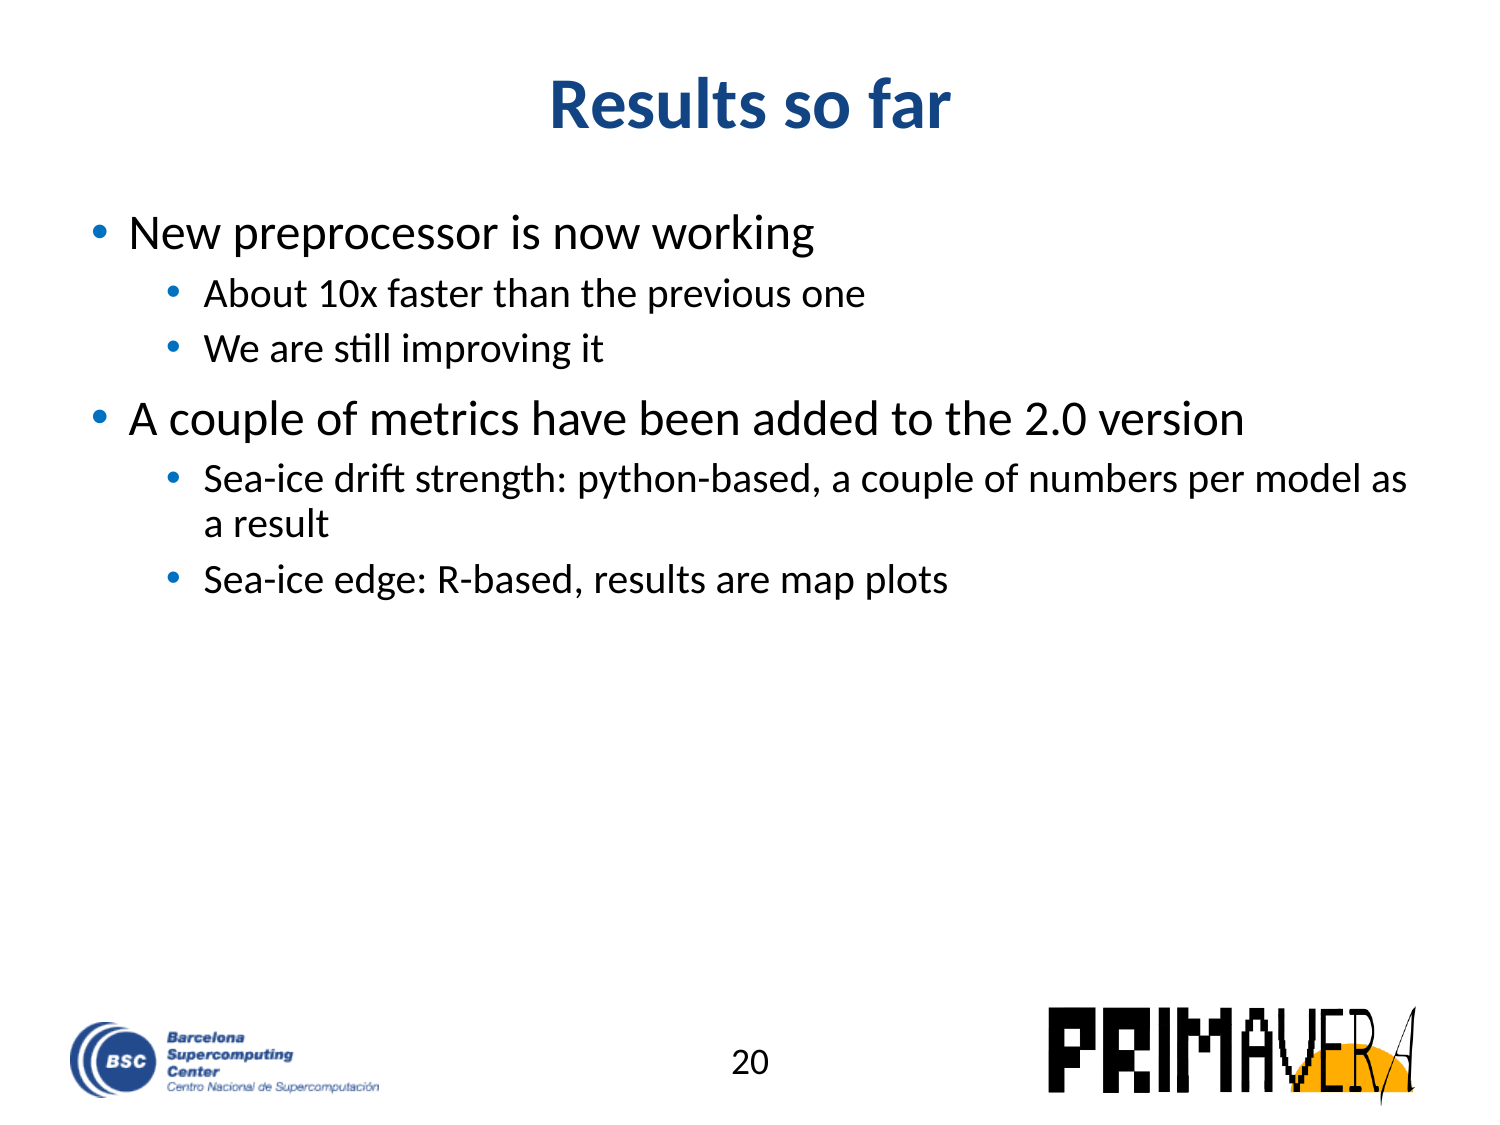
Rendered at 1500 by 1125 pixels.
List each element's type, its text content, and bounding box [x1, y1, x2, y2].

picture [70, 1022, 379, 1098]
picture [1034, 991, 1430, 1106]
title Results so far [76, 35, 1427, 174]
list New preprocessor is now working About 10x faster than the previous one We are still improving it A couple of metrics have been added to the 2.0 version Sea-ice drift strength: python-based, a couple of numbers per model as a result Sea-ice edge: R-based, results are map plots [76, 199, 1427, 993]
